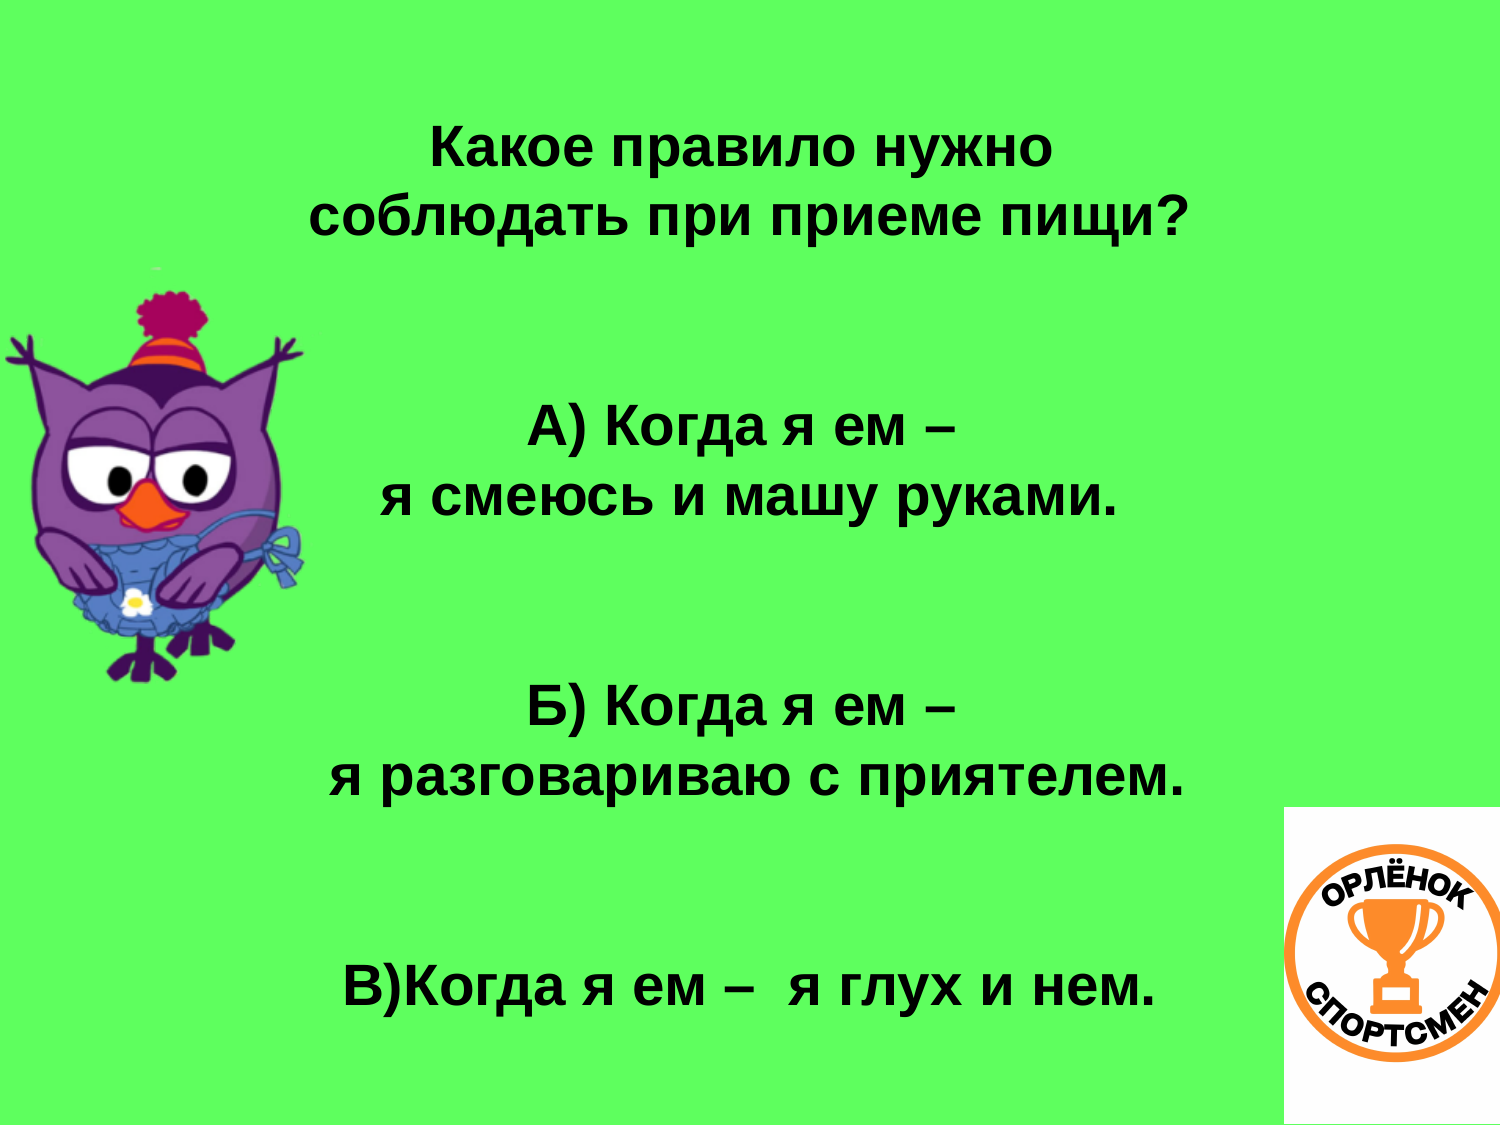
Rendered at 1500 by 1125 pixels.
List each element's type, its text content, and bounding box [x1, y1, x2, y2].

text_box Какое правило нужно соблюдать при приеме пищи? А) Когда я ем – я смеюсь и машу руками. Б) Когда я ем – я разговариваю с приятелем. В)Когда я ем – я глух и нем. [0, 0, 1500, 1125]
picture [1283, 807, 1500, 1124]
picture [5, 266, 330, 684]
